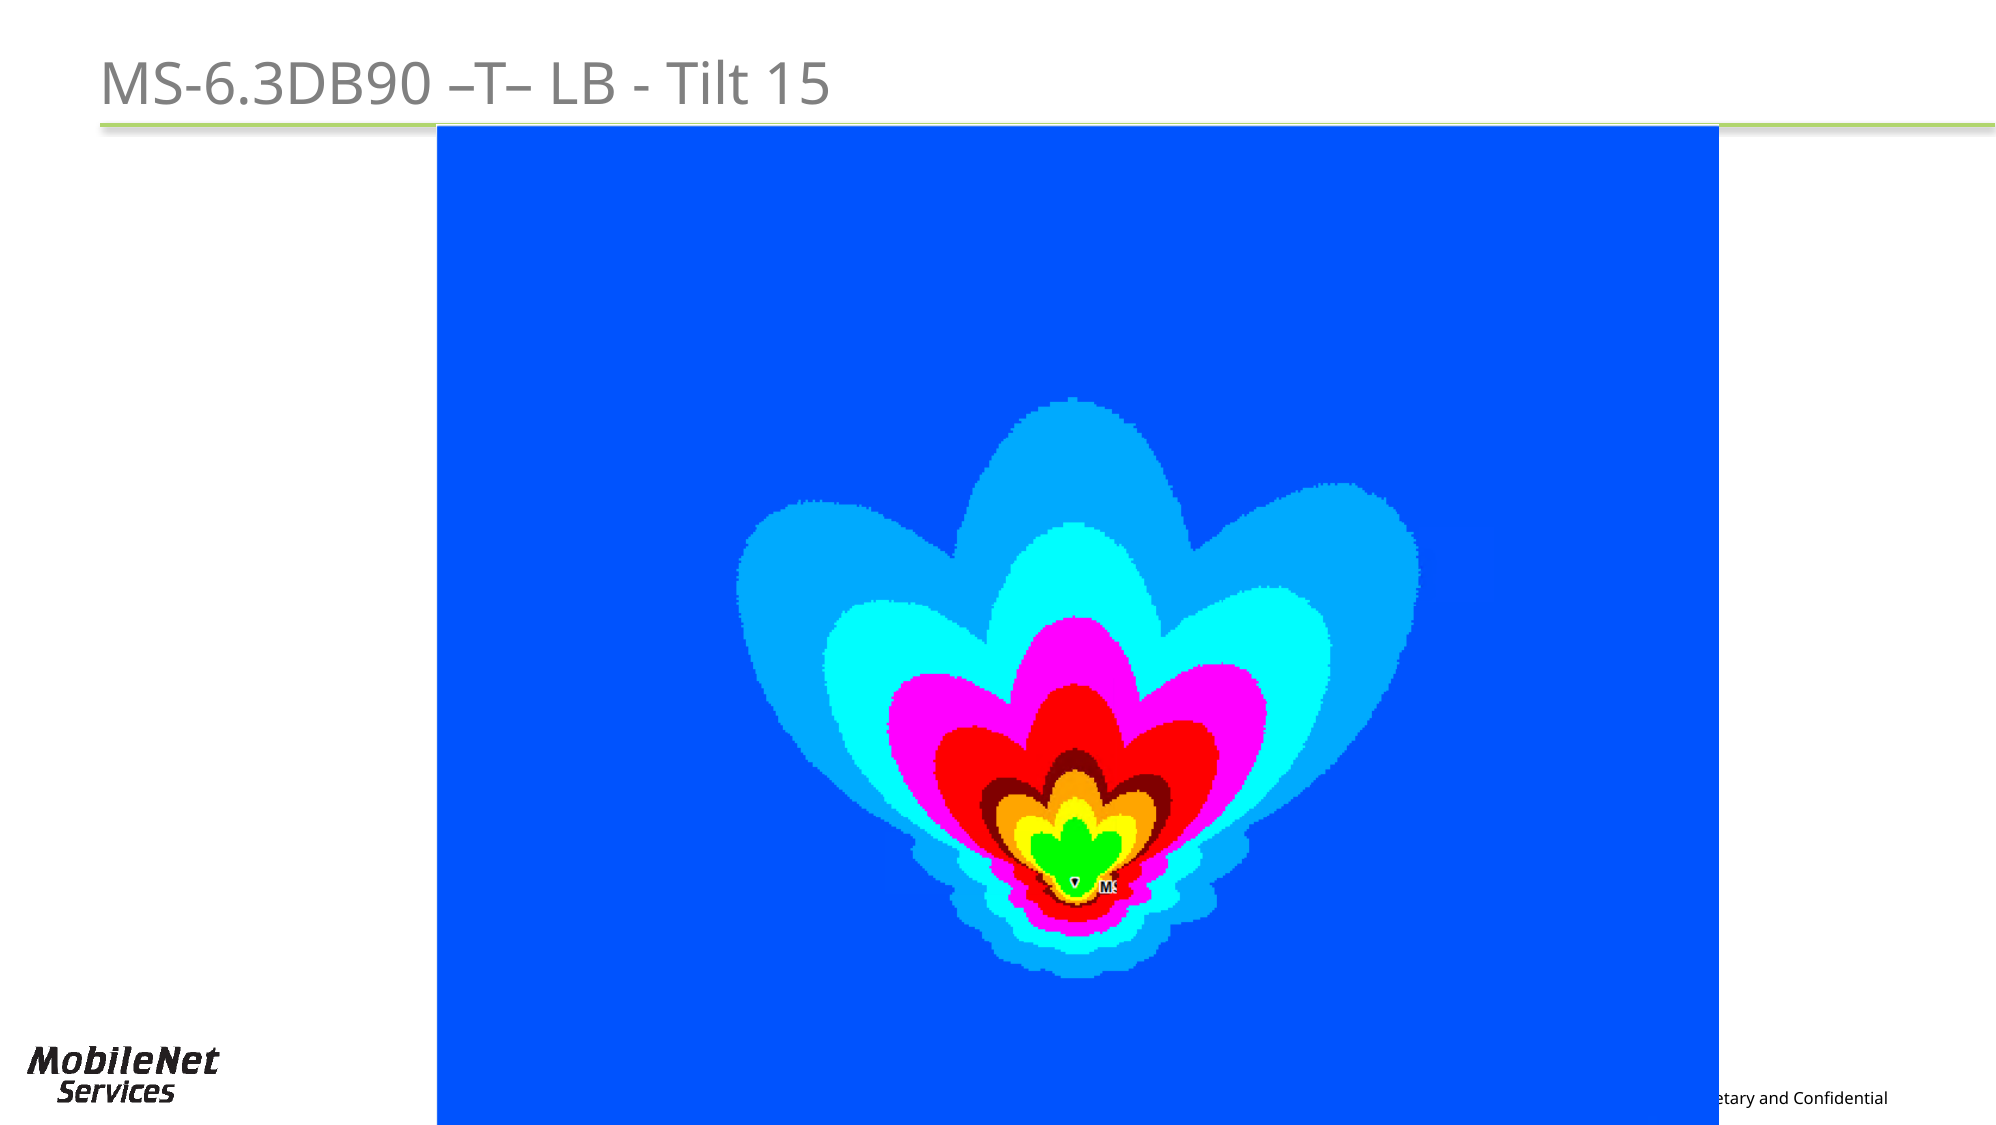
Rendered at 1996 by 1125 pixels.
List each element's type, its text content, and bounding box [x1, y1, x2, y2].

picture [436, 124, 1720, 1125]
title MS-6.3DB90 –T– LB - Tilt 15 [85, 0, 1881, 175]
picture [19, 1037, 226, 1113]
